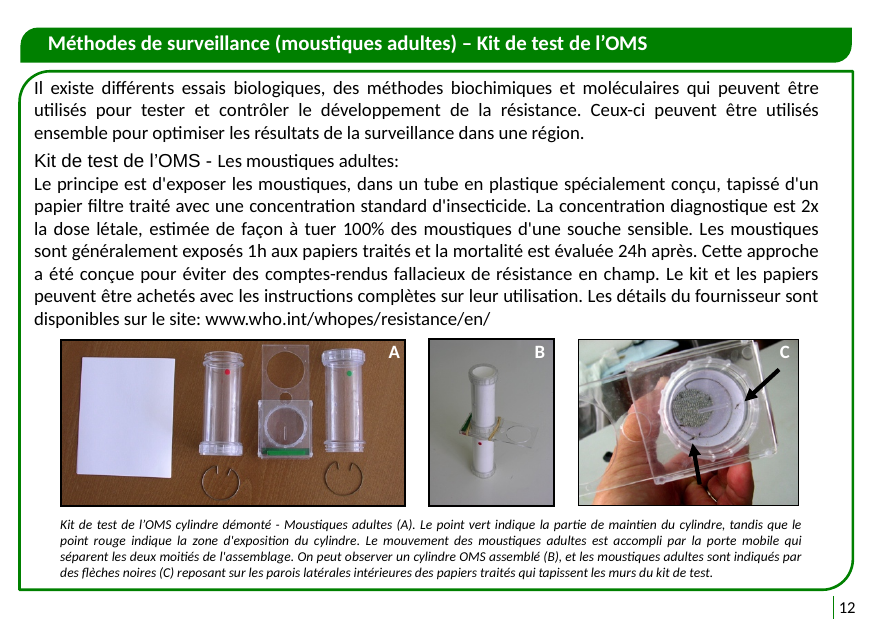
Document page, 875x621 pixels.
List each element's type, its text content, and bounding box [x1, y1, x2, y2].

text_box C [764, 332, 805, 370]
text_box Il existe différents essais biologiques, des méthodes biochimiques et moléculaires qui peuvent être utilisés pour tester et contrôler le développement de la résistance. Ceux-ci peuvent être utilisés ensemble pour optimiser les résultats de la surveillance dans une région. [19, 67, 834, 196]
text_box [823, 589, 872, 621]
text_box [18, 25, 854, 65]
text_box A [373, 331, 415, 370]
text_box Kit de test de l’OMS cylindre démonté - Moustiques adultes (A). Le point vert indique la partie de maintien du cylindre, tandis que le point rouge indique la zone d'exposition du cylindre. Le mouvement des moustiques adultes est accompli par la porte mobile qui séparent les deux moitiés de l'assemblage. On peut observer un cylindre OMS assemblé (B), et les moustiques adultes sont indiqués par des flèches noires (C) reposant sur les parois latérales intérieures des papiers traités qui tapissent les murs du kit de test. [45, 508, 819, 588]
picture [577, 339, 799, 506]
picture [61, 340, 405, 506]
text_box B [519, 332, 561, 370]
picture [429, 339, 554, 506]
text_box Kit de test de l’OMS - Les moustiques adultes: Le principe est d'exposer les moustiques, dans un tube en plastique spécialement conçu, tapissé d'un papier filtre traité avec une concentration standard d'insecticide. La concentration diagnostique est 2x la dose létale, estimée de façon à tuer 100% des moustiques d'une souche sensible. Les moustiques sont généralement exposés 1h aux papiers traités et la mortalité est évaluée 24h après. Cette approche a été conçue pour éviter des comptes-rendus fallacieux de résistance en champ. Le kit et les papiers peuvent être achetés avec les instructions complètes sur leur utilisation. Les détails du fournisseur sont disponibles sur le site: www.who.int/whopes/resistance/en/ [19, 141, 833, 382]
text_box [17, 69, 855, 592]
text_box Méthodes de surveillance (moustiques adultes) – Kit de test de l’OMS [33, 22, 790, 62]
